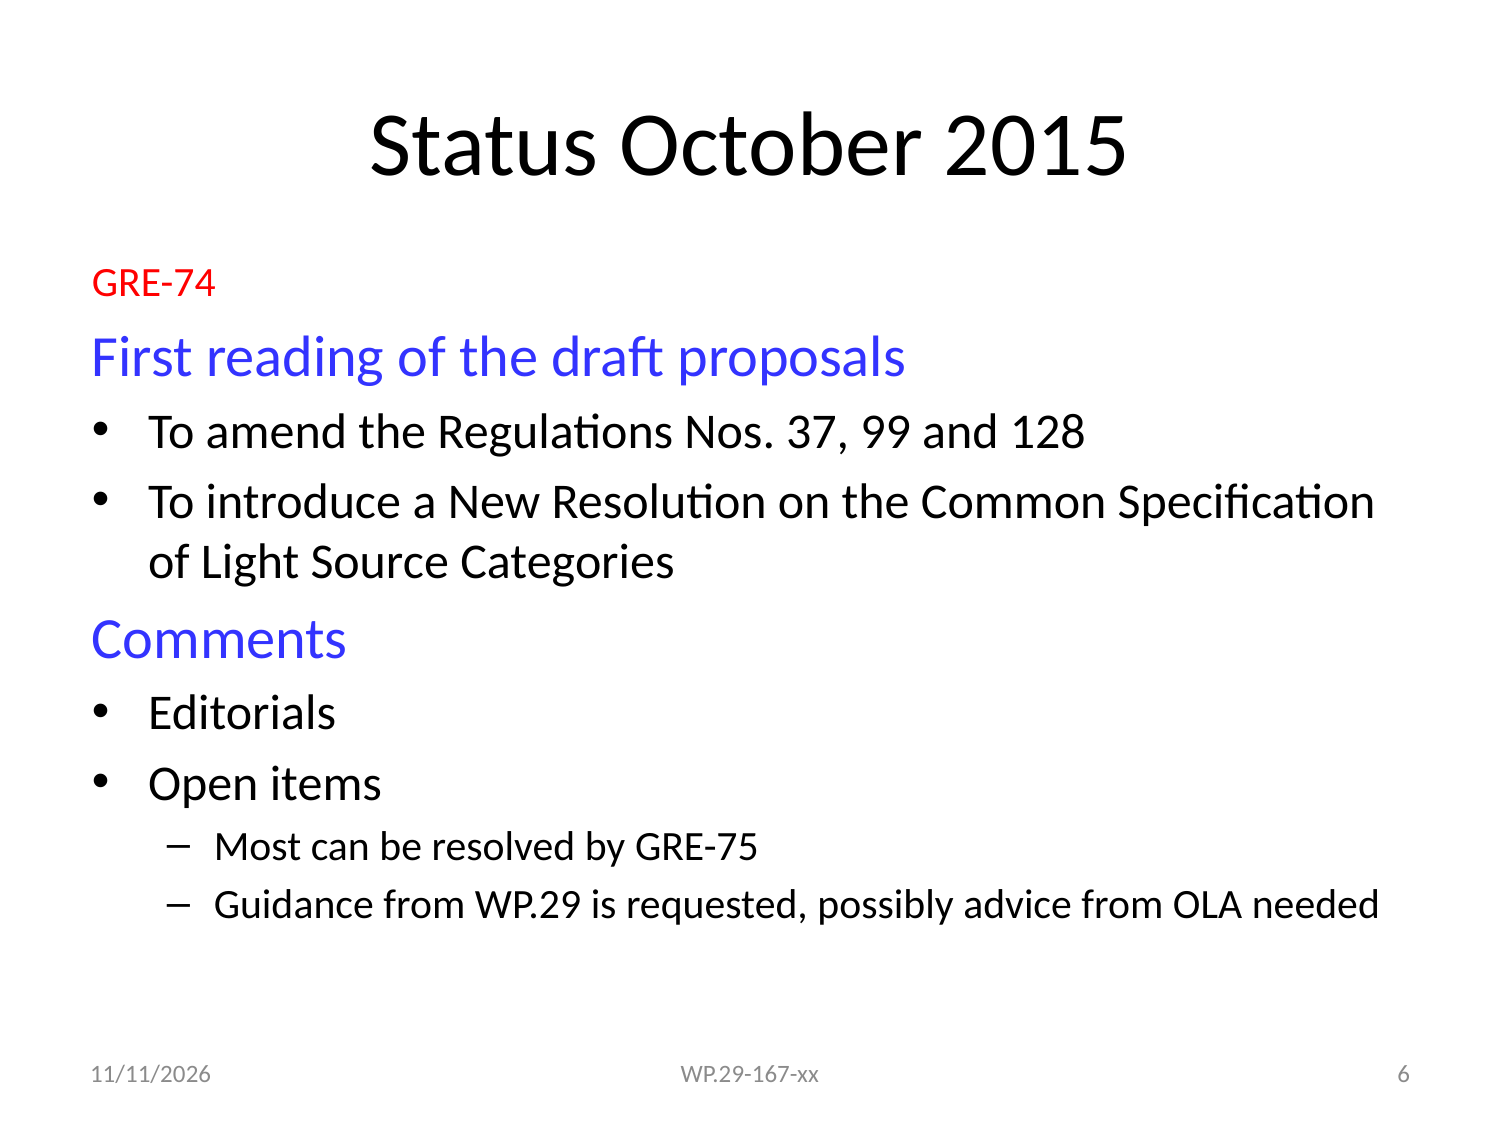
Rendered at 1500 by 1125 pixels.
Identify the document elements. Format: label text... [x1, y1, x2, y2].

slide_number 6 [1074, 1042, 1425, 1103]
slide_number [75, 1042, 425, 1103]
footer WP.29-167-xx [512, 1042, 988, 1103]
title Status October 2015 [75, 45, 1425, 233]
list GRE-74 First reading of the draft proposals To amend the Regulations Nos. 37, 99 and 128 To introduce a New Resolution on the Common Specification of Light Source Categories Comments Editorials Open items Most can be resolved by GRE-75 Guidance from WP.29 is requested, possibly advice from OLA needed [76, 239, 1427, 1018]
